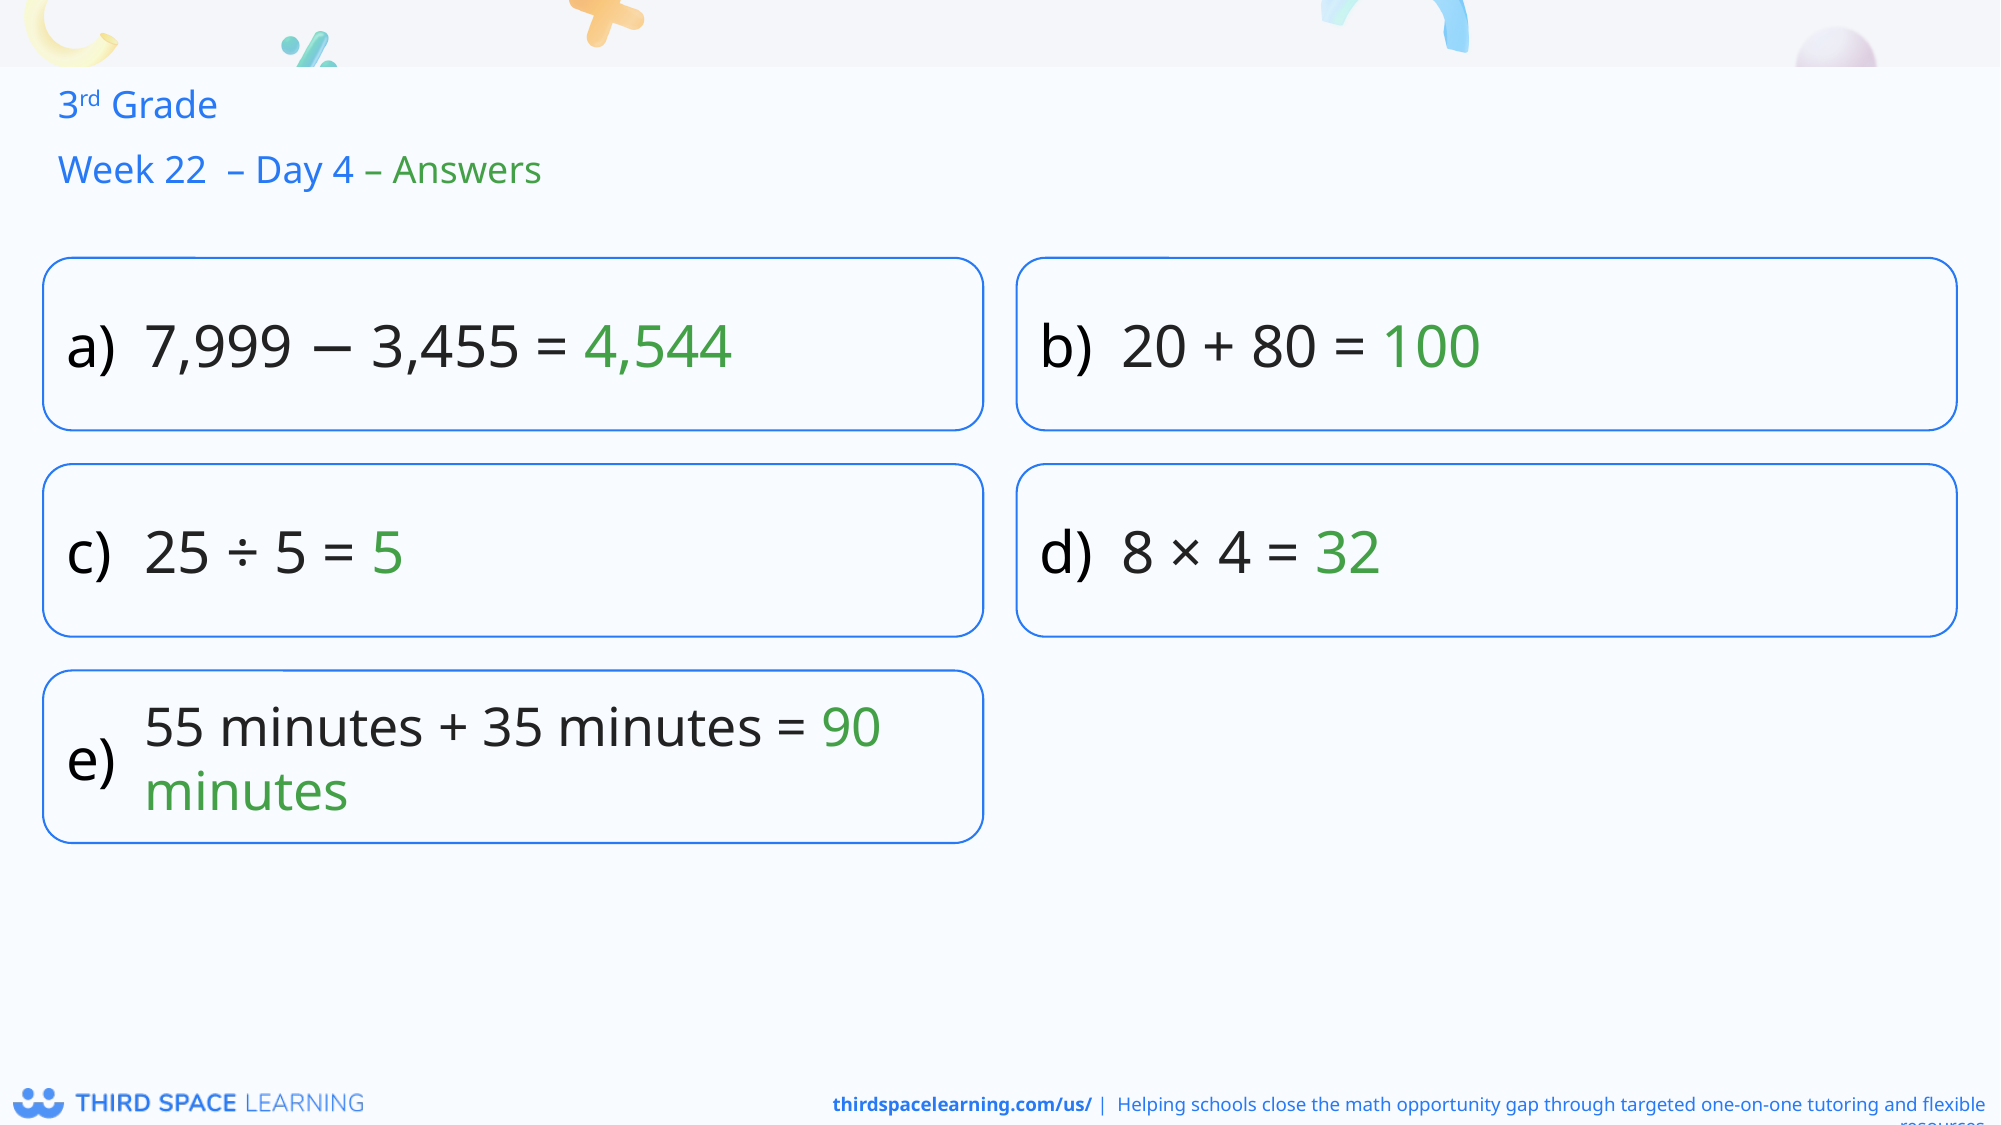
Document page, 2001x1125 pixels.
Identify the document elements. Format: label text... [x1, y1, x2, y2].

list 55 minutes + 35 minutes = 90 minutes [129, 684, 962, 829]
picture [0, 0, 2000, 67]
picture [13, 1088, 365, 1119]
text_box 3rd Grade Week 22 – Day 4 – Answers [43, 73, 705, 212]
list 25 ÷ 5 = 5 [129, 478, 962, 623]
list 8 × 4 = 32 [1106, 478, 1939, 623]
list 20 + 80 = 100 [1106, 272, 1939, 416]
list 7,999 − 3,455 = 4,544 [129, 272, 962, 416]
